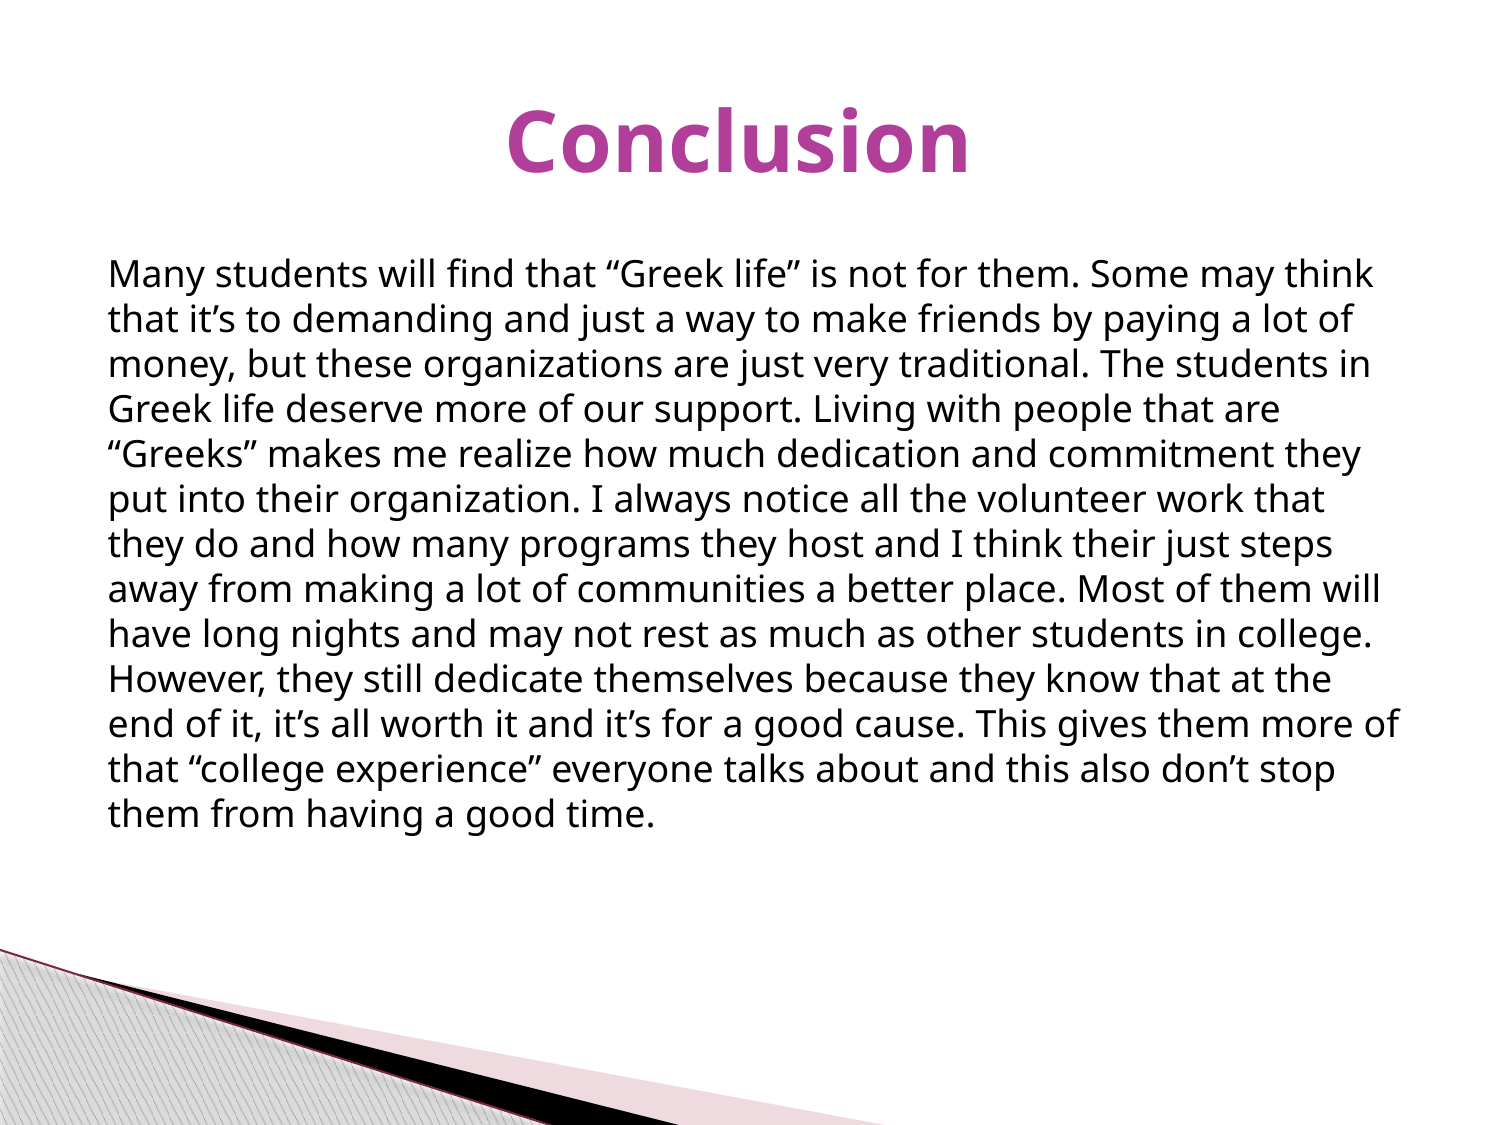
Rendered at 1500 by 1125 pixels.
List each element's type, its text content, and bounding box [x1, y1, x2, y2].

list Many students will find that “Greek life” is not for them. Some may think that it’s to demanding and just a way to make friends by paying a lot of money, but these organizations are just very traditional. The students in Greek life deserve more of our support. Living with people that are “Greeks” makes me realize how much dedication and commitment they put into their organization. I always notice all the volunteer work that they do and how many programs they host and I think their just steps away from making a lot of communities a better place. Most of them will have long nights and may not rest as much as other students in college. However, they still dedicate themselves because they know that at the end of it, it’s all worth it and it’s for a good cause. This gives them more of that “college experience” everyone talks about and this also don’t stop them from having a good time. [75, 243, 1425, 986]
title Conclusion [75, 45, 1425, 233]
